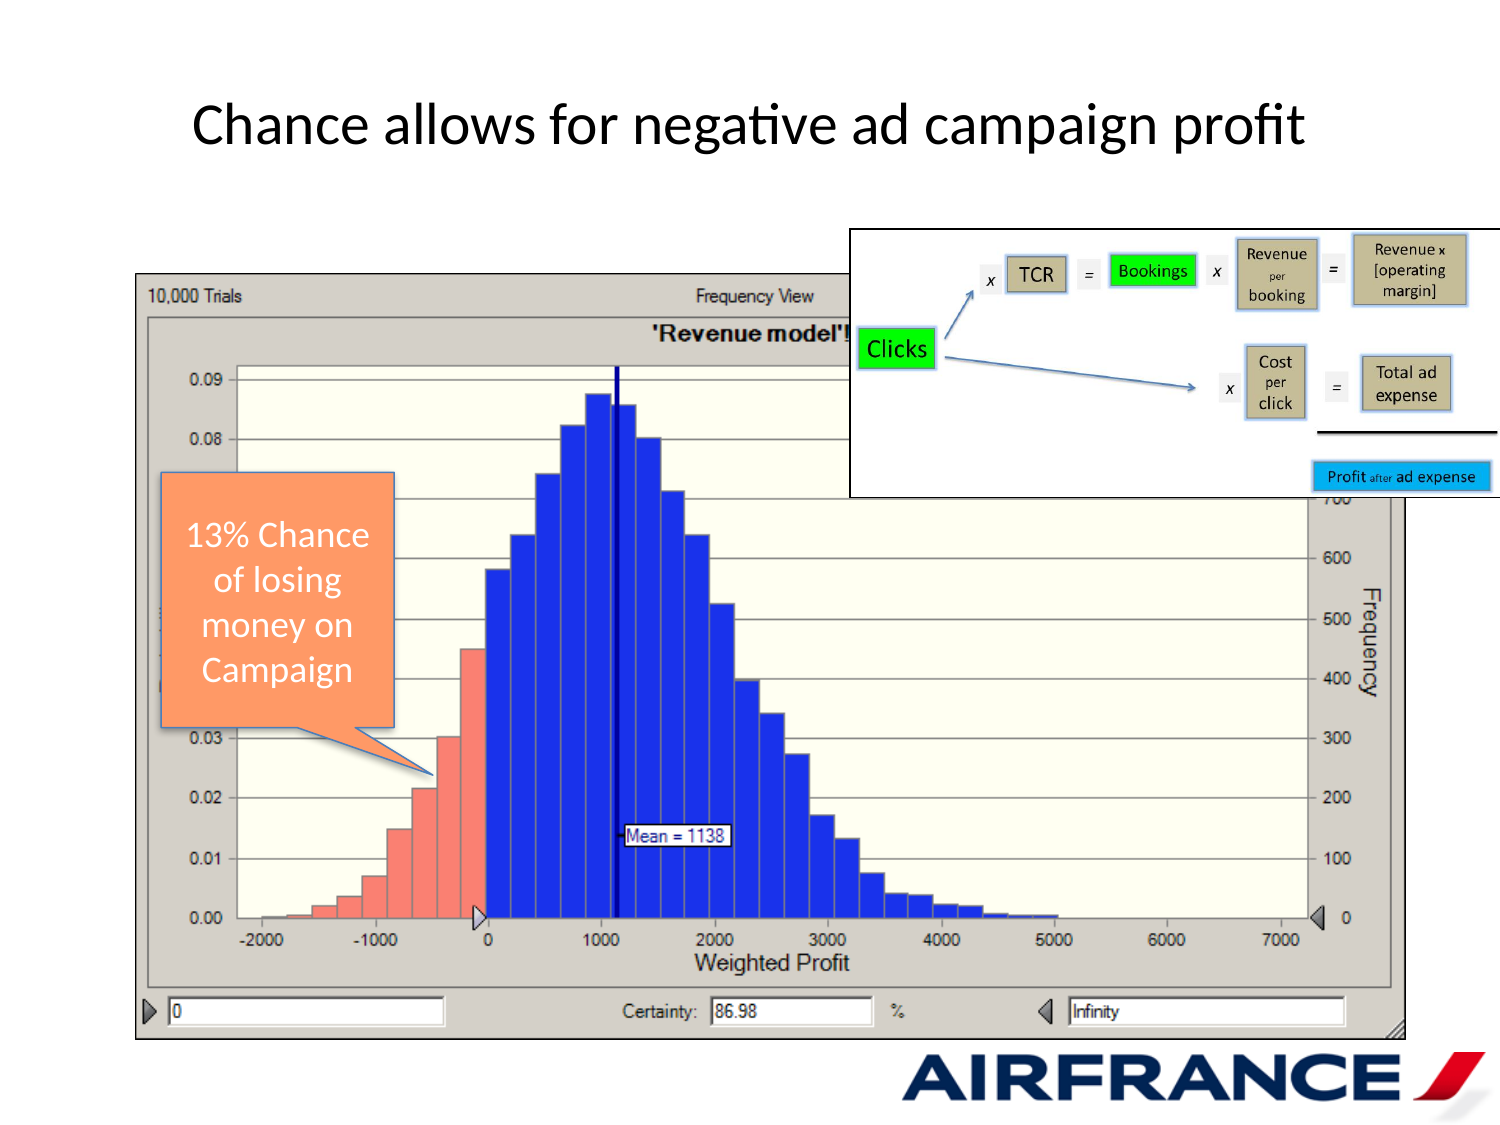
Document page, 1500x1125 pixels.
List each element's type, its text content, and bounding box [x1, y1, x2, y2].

picture [134, 229, 1500, 1040]
picture [900, 1052, 1500, 1125]
title Chance allows for negative ad campaign profit [75, 76, 1425, 165]
